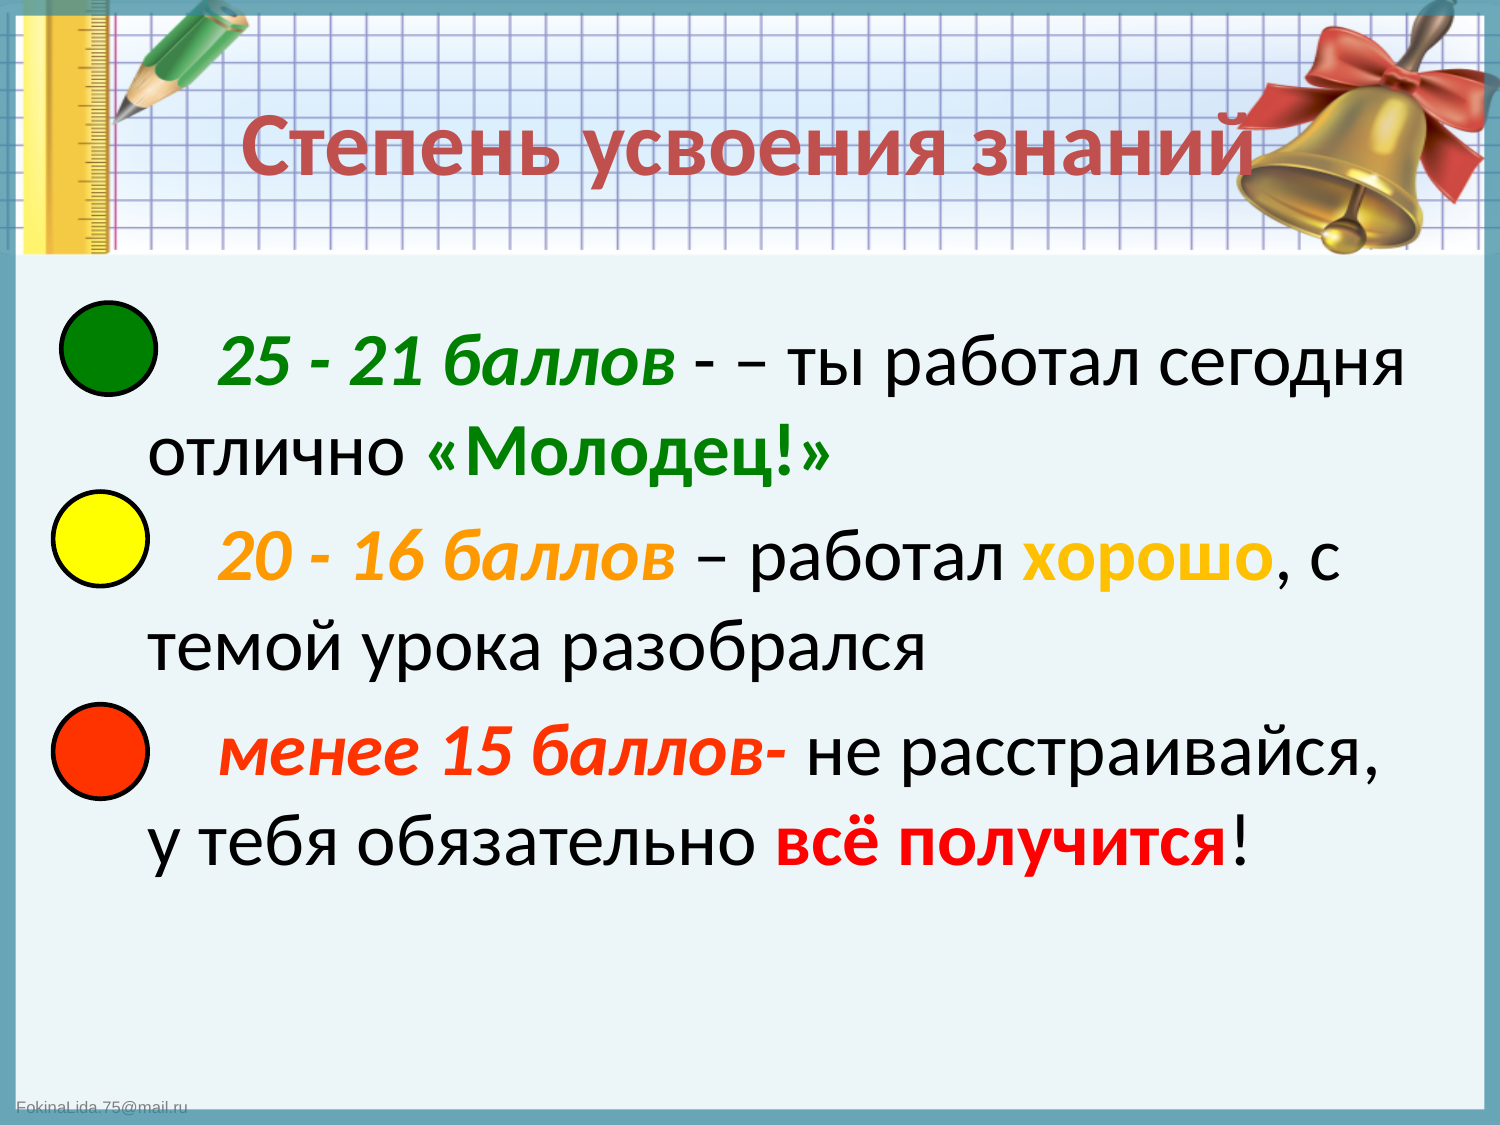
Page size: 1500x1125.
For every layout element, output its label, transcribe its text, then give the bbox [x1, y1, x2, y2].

list 25 - 21 баллов - – ты работал сегодня отлично «Молодец!» 20 - 16 баллов – работал хорошо, с темой урока разобрался менее 15 баллов- не расстраивайся, у тебя обязательно всё получится! [76, 302, 1427, 1046]
text_box [53, 704, 148, 799]
text_box [61, 302, 156, 395]
text_box [53, 491, 148, 587]
title Степень усвоения знаний [75, 45, 1425, 233]
picture [16, 16, 1484, 256]
